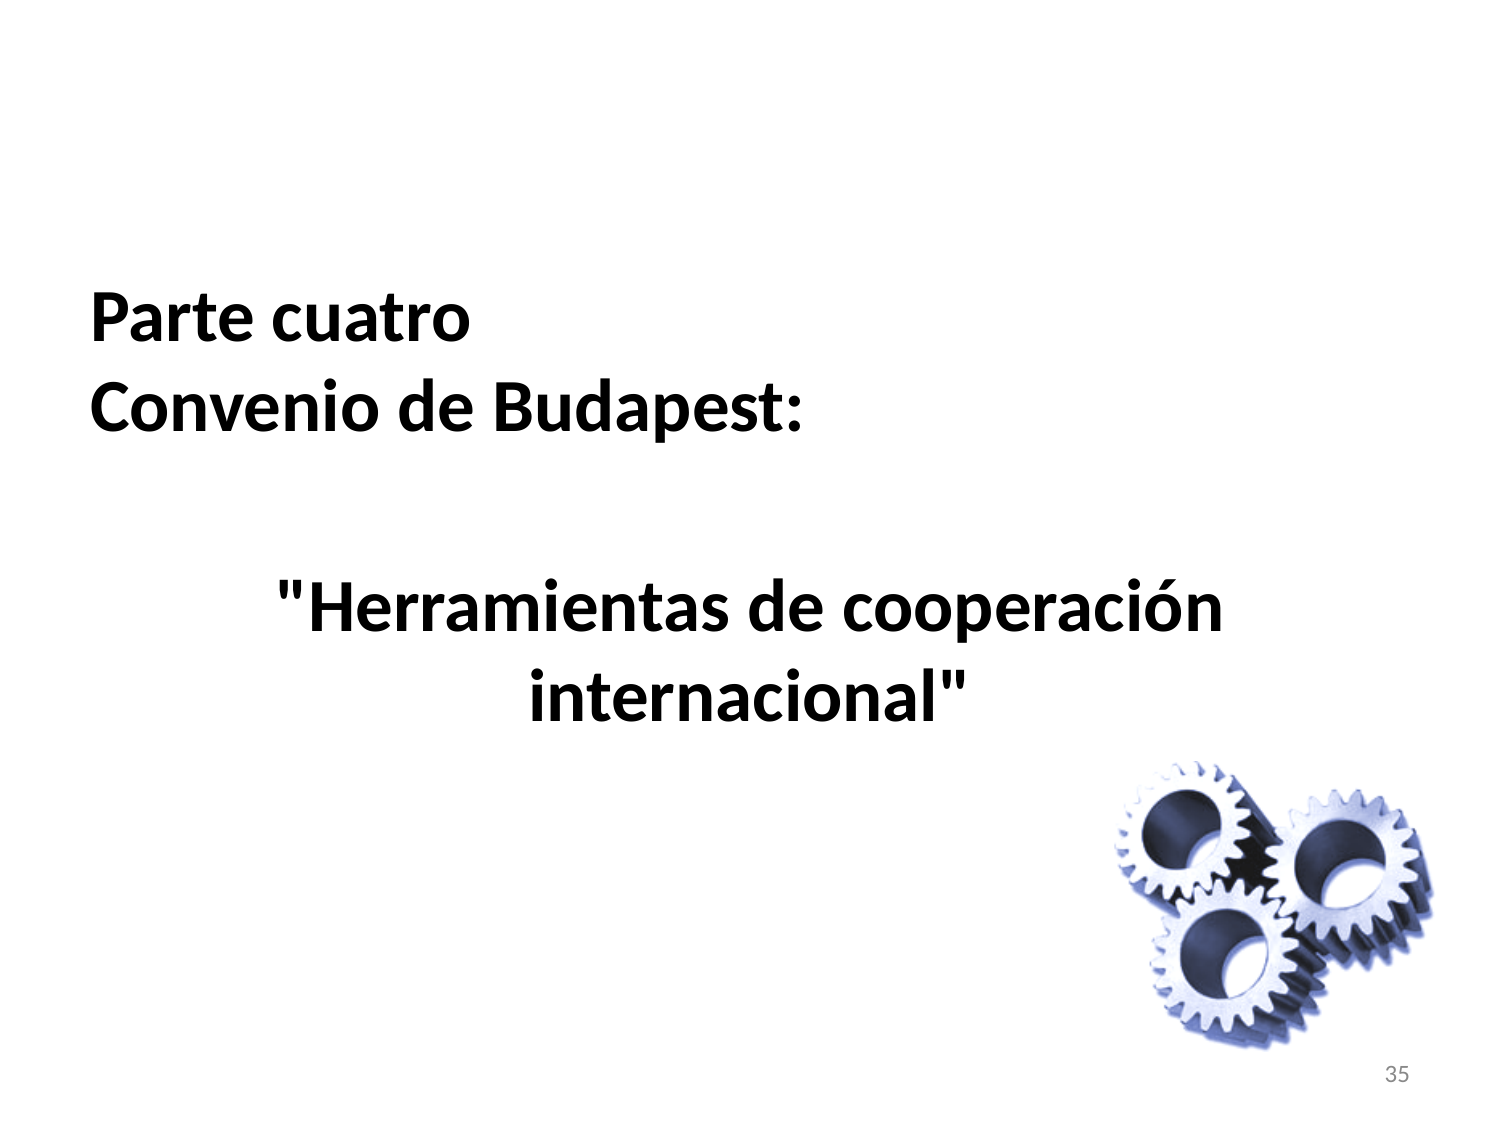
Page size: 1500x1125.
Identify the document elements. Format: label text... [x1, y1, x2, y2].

slide_number 35 [1074, 1042, 1425, 1103]
title Parte cuatro Convenio de Budapest: "Herramientas de cooperación internacional" [75, 453, 1425, 641]
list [1112, 761, 1436, 1052]
